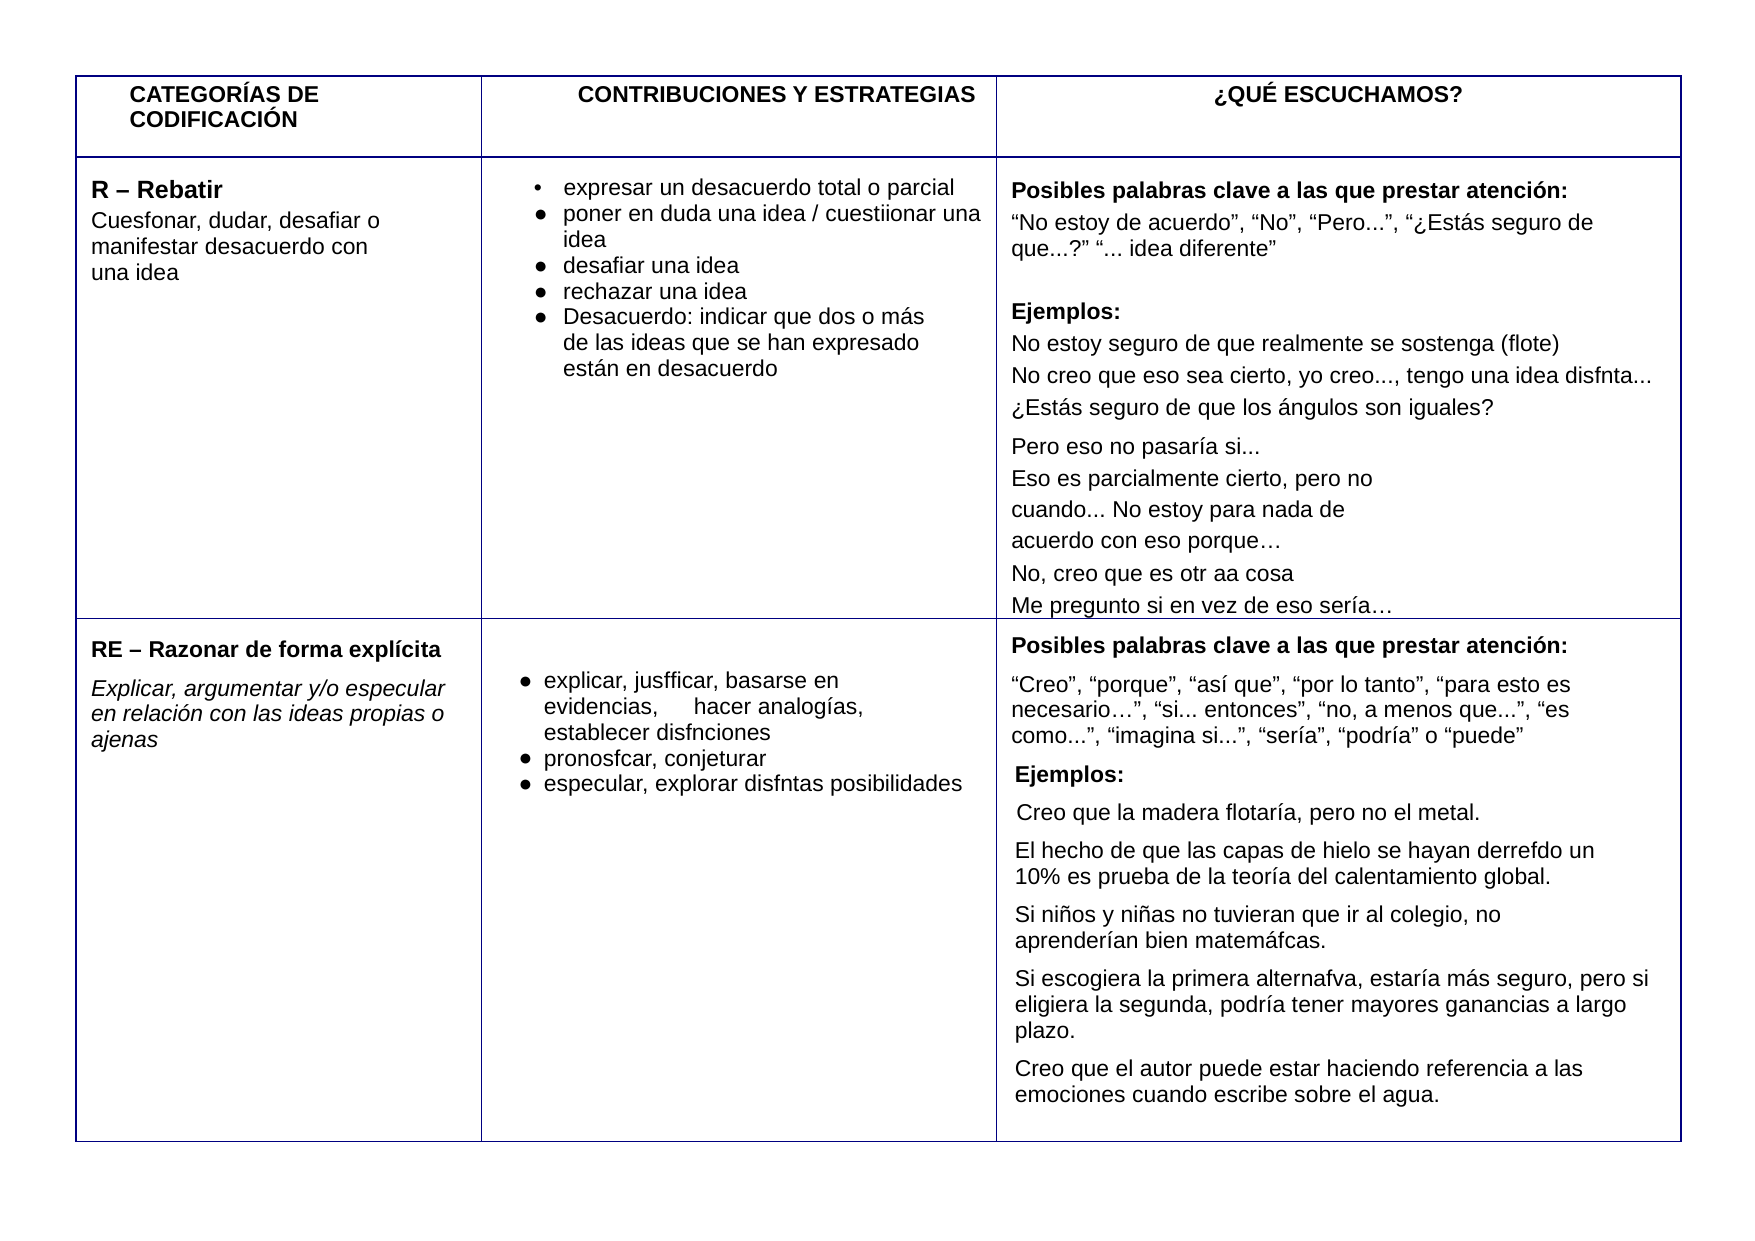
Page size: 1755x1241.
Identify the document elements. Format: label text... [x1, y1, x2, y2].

table_cell R – Rebatir Cuesfonar, dudar, desaﬁar o manifestar desacuerdo con una idea [77, 158, 481, 618]
table_cell RE – Razonar de forma explícita Explicar, argumentar y/o especular en relación con las ideas propias o ajenas [77, 619, 481, 1141]
table_cell expresar un desacuerdo total o parcial poner en duda una idea / cuestiionar una idea desaﬁar una idea rechazar una idea Desacuerdo: indicar que dos o más de las ideas que se han expresado están en desacuerdo [482, 158, 996, 618]
table_cell explicar, jusfﬁcar, basarse en evidencias, hacer analogías, establecer disfnciones pronosfcar, conjeturar especular, explorar disfntas posibilidades [482, 619, 996, 1141]
table_cell Posibles palabras clave a las que prestar atención: “No estoy de acuerdo”, “No”, “Pero...”, “¿Estás seguro de que...?” “... idea diferente” Ejemplos: No estoy seguro de que realmente se sostenga (ﬂote) No creo que eso sea cierto, yo creo..., tengo una idea disfnta... ¿Estás seguro de que los ángulos son iguales? Pero eso no pasaría si... Eso es parcialmente cierto, pero no cuando... No estoy para nada de acuerdo con eso porque… No, creo que es otr aa cosa Me pregunto si en vez de eso sería… [997, 158, 1680, 618]
table_cell Posibles palabras clave a las que prestar atención: “Creo”, “porque”, “así que”, “por lo tanto”, “para esto es necesario…”, “si... entonces”, “no, a menos que...”, “es como...”, “imagina si...”, “sería”, “podría” o “puede” Ejemplos: Creo que la madera ﬂotaría, pero no el metal. El hecho de que las capas de hielo se hayan derrefdo un 10% es prueba de la teoría del calentamiento global. Si niños y niñas no tuvieran que ir al colegio, no aprenderían bien matemáfcas. Si escogiera la primera alternafva, estaría más seguro, pero si eligiera la segunda, podría tener mayores ganancias a largo plazo. Creo que el autor puede estar haciendo referencia a las emociones cuando escribe sobre el agua. [997, 619, 1680, 1141]
table_header CONTRIBUCIONES Y ESTRATEGIAS [482, 77, 996, 156]
table_header CATEGORÍAS DE CODIFICACIÓN [77, 77, 481, 156]
table_header ¿QUÉ ESCUCHAMOS? [997, 77, 1680, 156]
